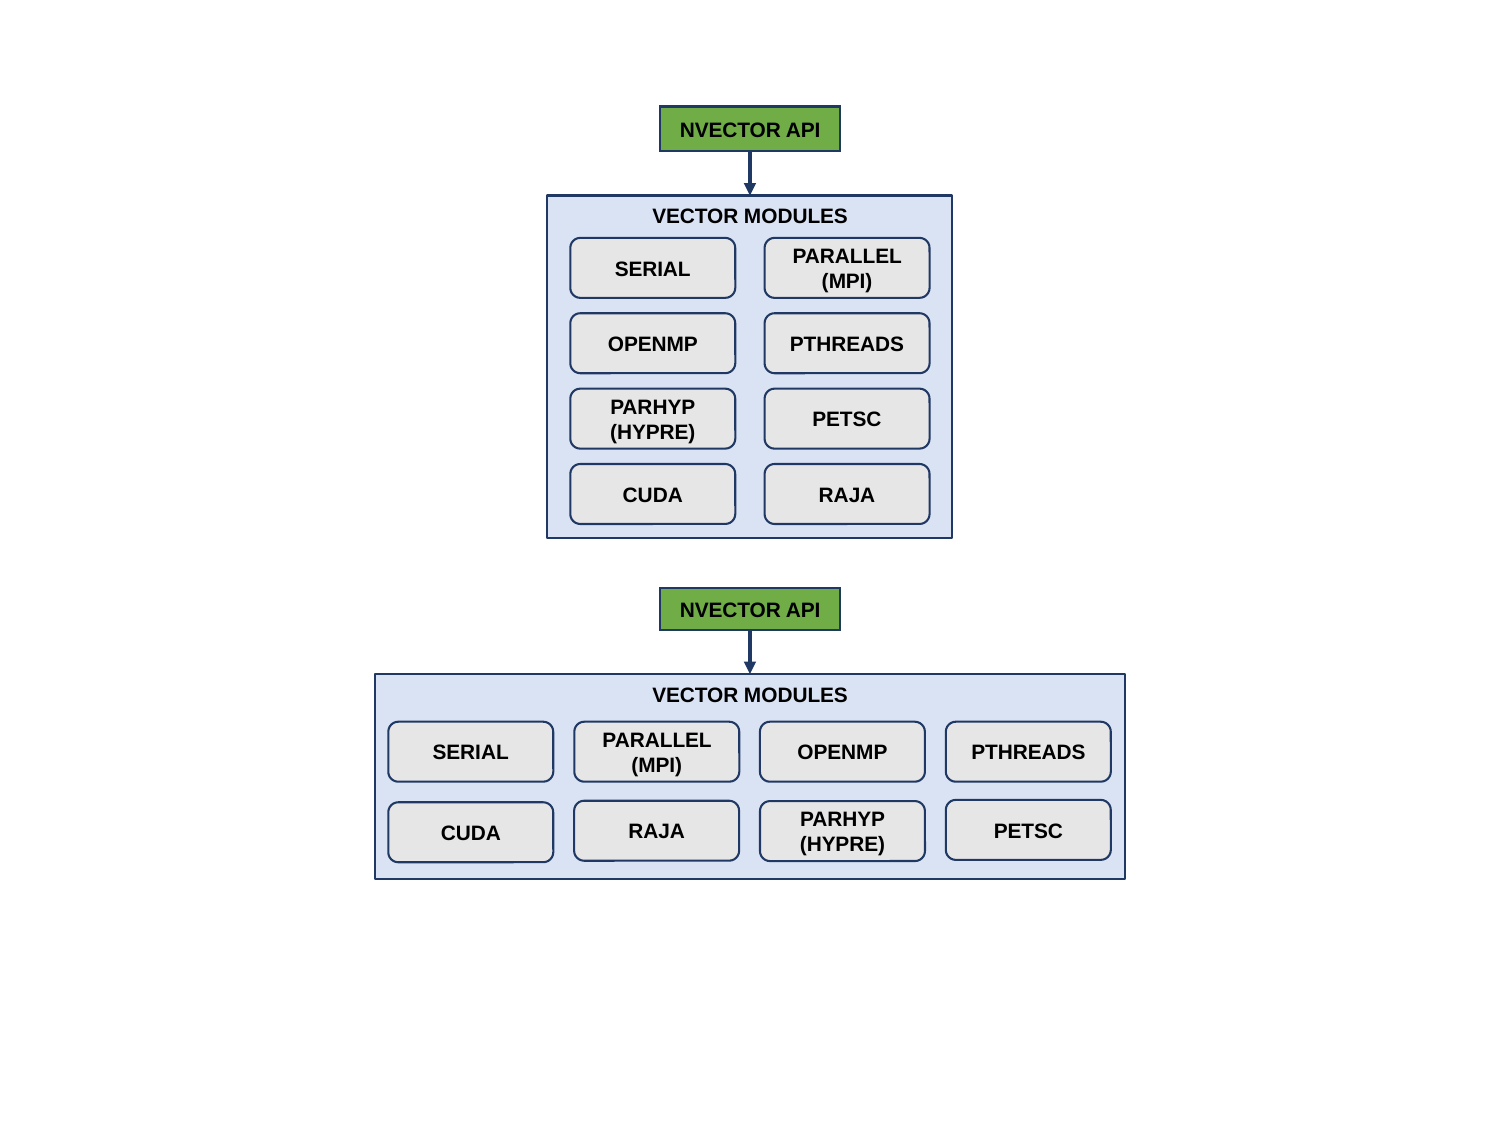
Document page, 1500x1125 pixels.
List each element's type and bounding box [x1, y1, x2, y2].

text_box [547, 106, 953, 539]
text_box [374, 588, 1125, 879]
